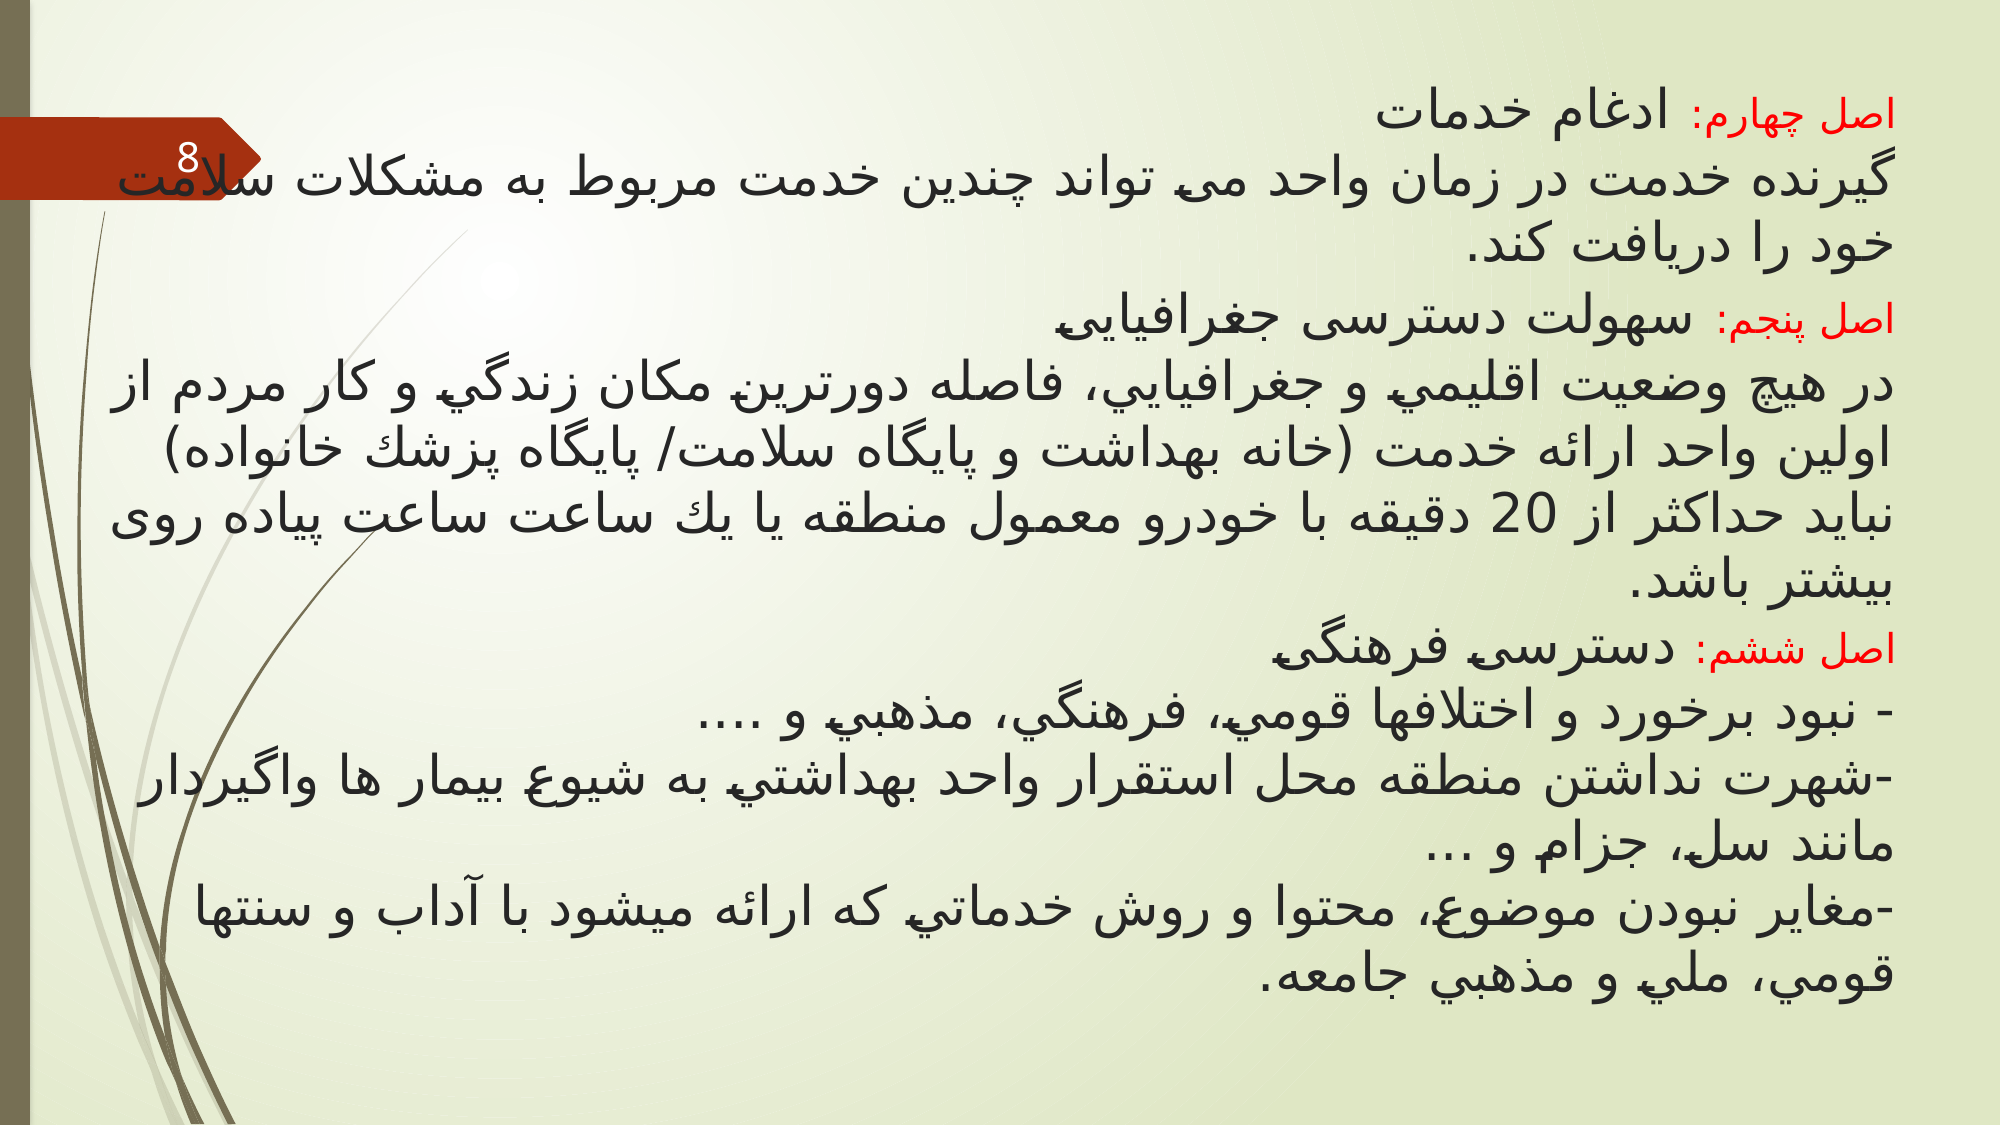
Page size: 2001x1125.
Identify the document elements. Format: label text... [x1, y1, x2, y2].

slide_number 8 [87, 129, 216, 190]
title اصل چهارم: ادغام خدمات گیرنده خدمت در زمان واحد می تواند چندین خدمت مربوط به مشکلات سلامت خود را دریافت کند. اصل پنجم: سهولت دسترسی جغرافيایی در هيچ وضعيت اقليمي و جغرافيايي، فاصله دورترين مكان زندگي و كار مردم از اولين واحد ارائه خدمت (خانه بهداشت و پايگاه سلامت/ پايگاه پزشك خانواده) نبايد حداكثر از 20 دقيقه با خودرو معمول منطقه يا يك ساعت ساعت پیاده روی بيشتر باشد. اصل ششم: دسترسی فرهنگی - نبود برخورد و اختلافها قومي، فرهنگي، مذهبي و .... -شهرت نداشتن منطقه محل استقرار واحد بهداشتي به شيوع بيمار ها واگيردار مانند سل، جزام و ... -مغاير نبودن موضوع، محتوا و روش خدماتي كه ارائه ميشود با آداب و سنتها قومي، ملي و مذهبي جامعه. [64, 59, 1912, 1087]
